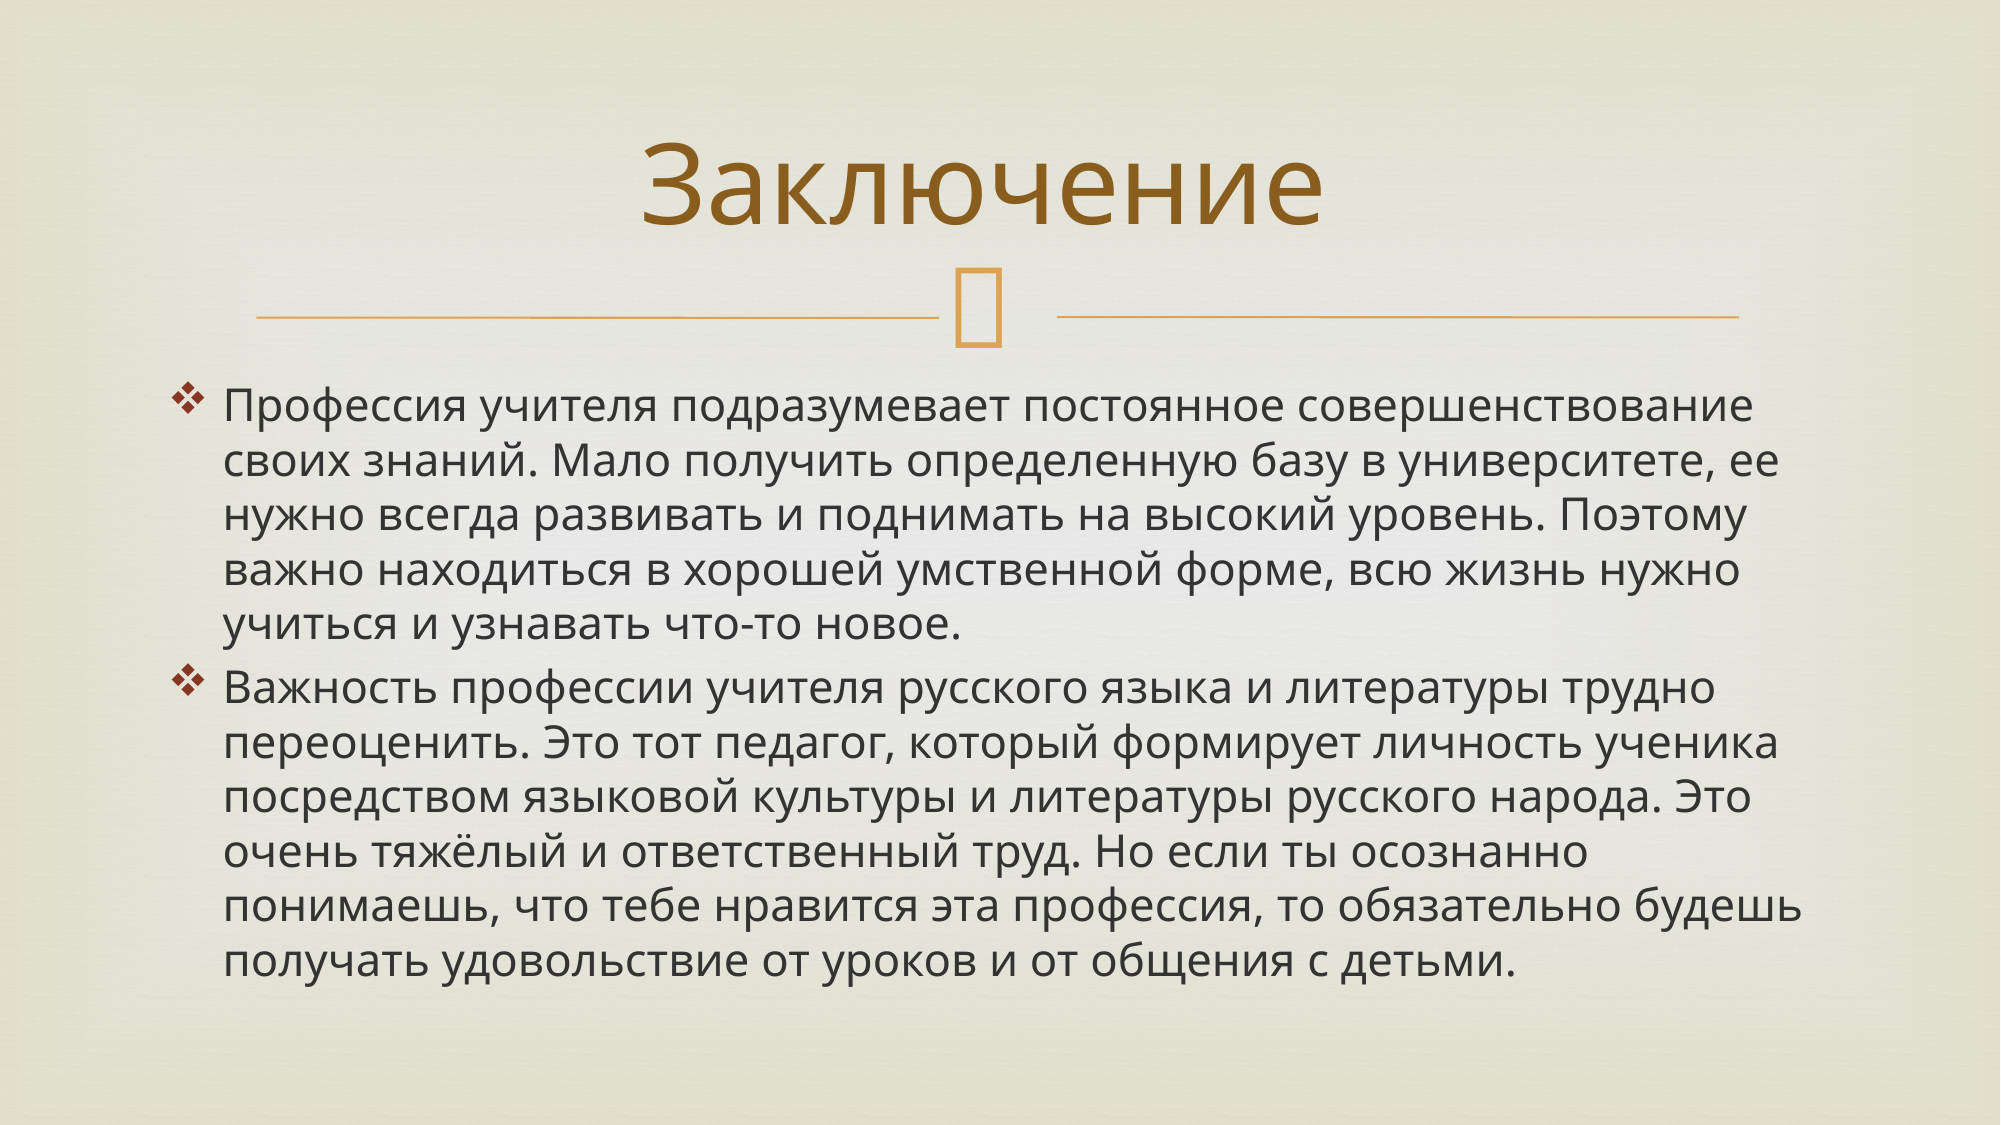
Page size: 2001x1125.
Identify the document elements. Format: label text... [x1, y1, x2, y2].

title Заключение [150, 93, 1848, 267]
list Профессия учителя подразумевает постоянное совершенствование своих знаний. Мало получить определенную базу в университете, ее нужно всегда развивать и поднимать на высокий уровень. Поэтому важно находиться в хорошей умственной форме, всю жизнь нужно учиться и узнавать что-то новое. Важность профессии учителя русского языка и литературы трудно переоценить. Это тот педагог, который формирует личность ученика посредством языковой культуры и литературы русского народа. Это очень тяжёлый и ответственный труд. Но если ты осознанно понимаешь, что тебе нравится эта профессия, то обязательно будешь получать удовольствие от уроков и от общения с детьми. [152, 368, 1848, 1005]
